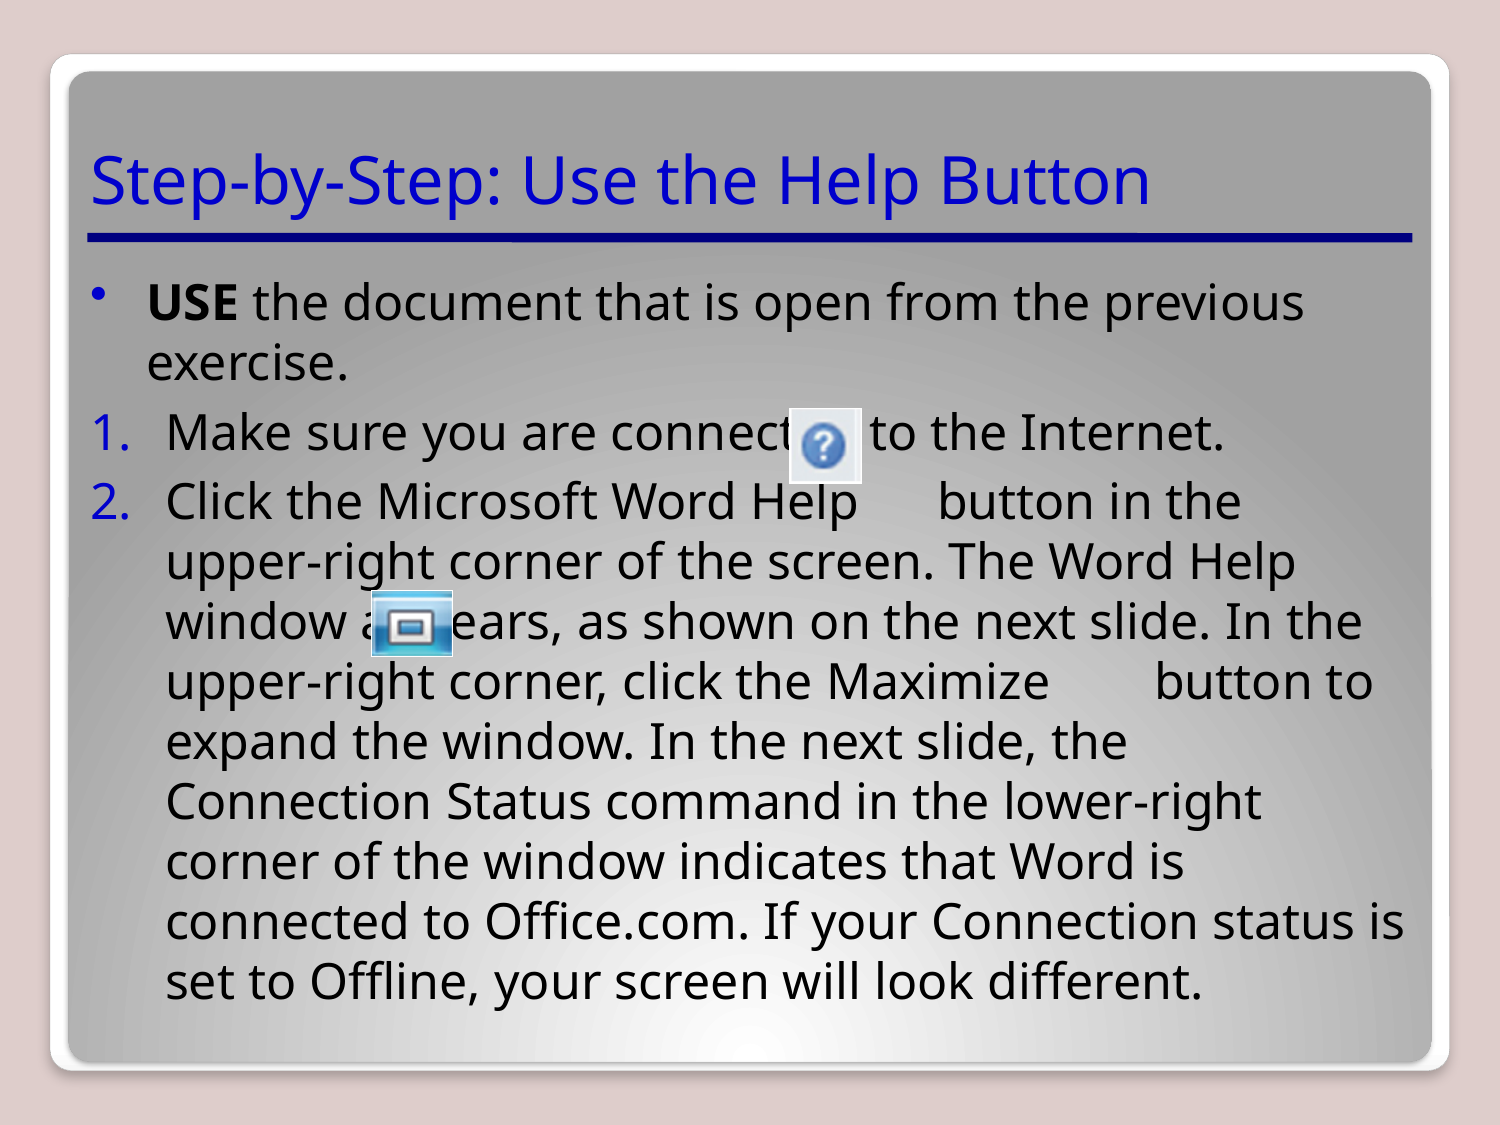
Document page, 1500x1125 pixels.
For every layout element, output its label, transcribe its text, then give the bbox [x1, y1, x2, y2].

list USE the document that is open from the previous exercise. Make sure you are connected to the Internet. Click the Microsoft Word Help button in the upper-right corner of the screen. The Word Help window appears, as shown on the next slide. In the upper-right corner, click the Maximize button to expand the window. In the next slide, the Connection Status command in the lower-right corner of the window indicates that Word is connected to Office.com. If your Connection status is set to Offline, your screen will look different. [74, 262, 1426, 1063]
picture [789, 408, 862, 484]
title Step-by-Step: Use the Help Button [74, 74, 1426, 226]
picture [371, 590, 453, 658]
